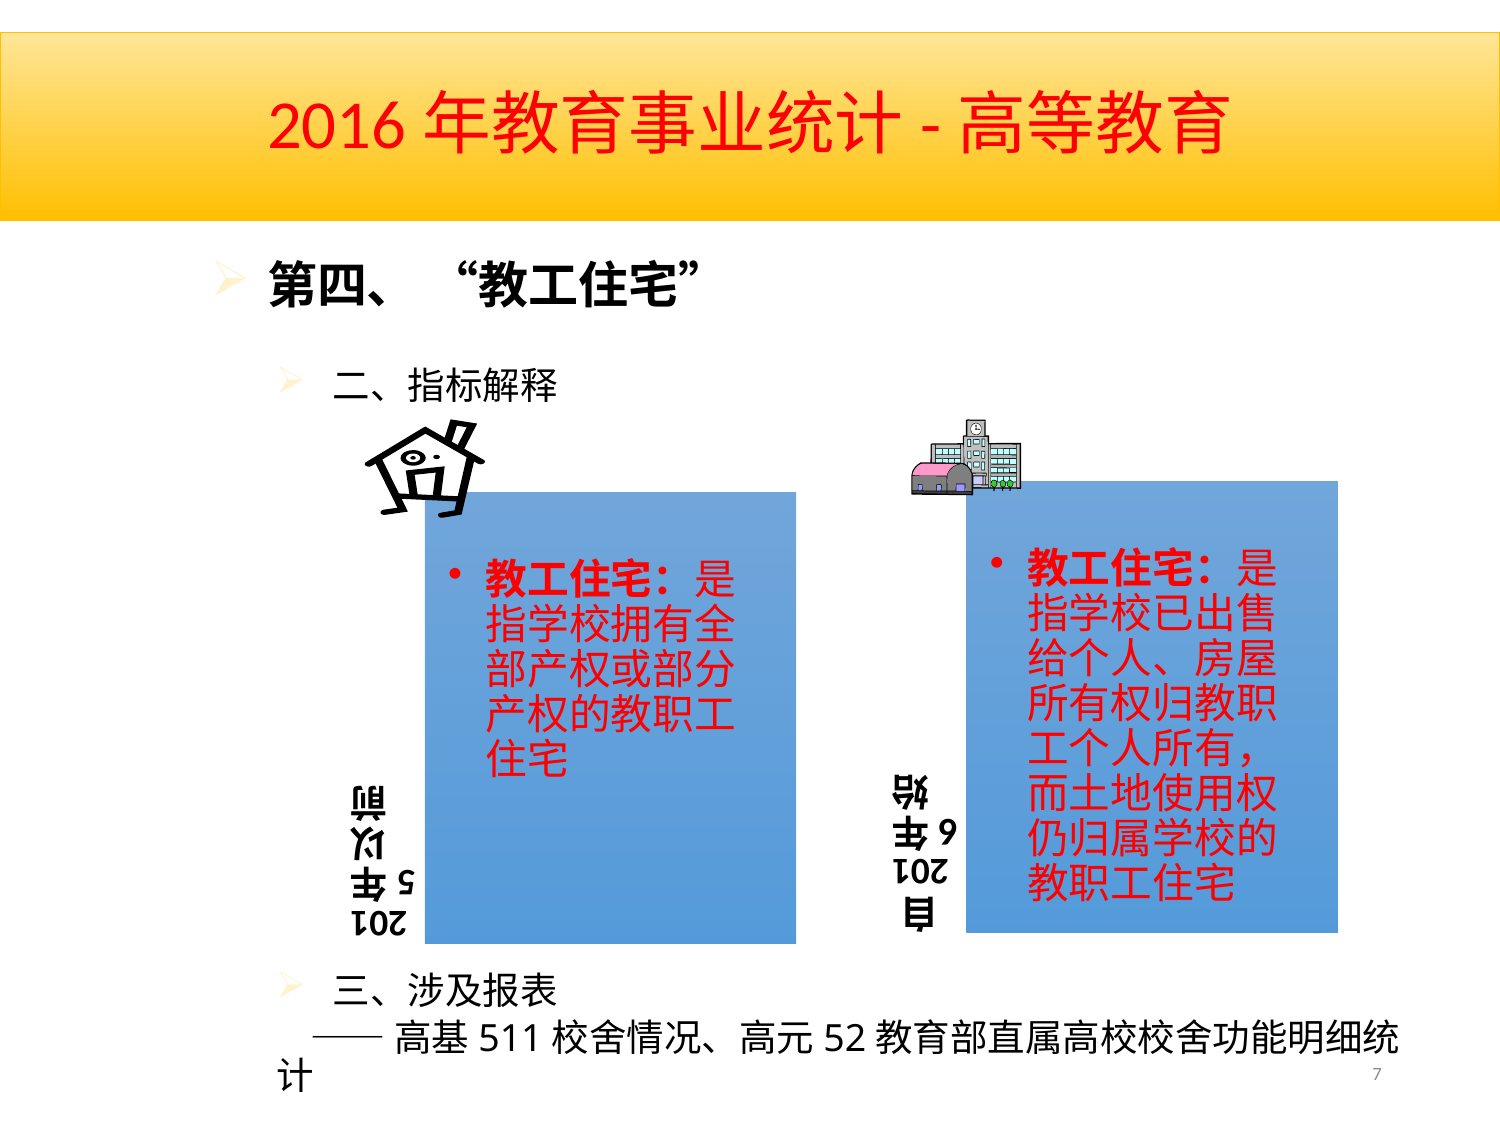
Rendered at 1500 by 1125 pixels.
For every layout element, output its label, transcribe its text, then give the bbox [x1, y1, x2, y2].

slide_number 7 [1059, 1042, 1397, 1103]
title 2016年教育事业统计-高等教育 [0, 32, 1500, 221]
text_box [344, 392, 1345, 971]
text_box 第四、 “教工住宅” 二、指标解释 三、涉及报表 ——高基511校舍情况、高元52教育部直属高校校舍功能明细统计 [195, 255, 1425, 1053]
